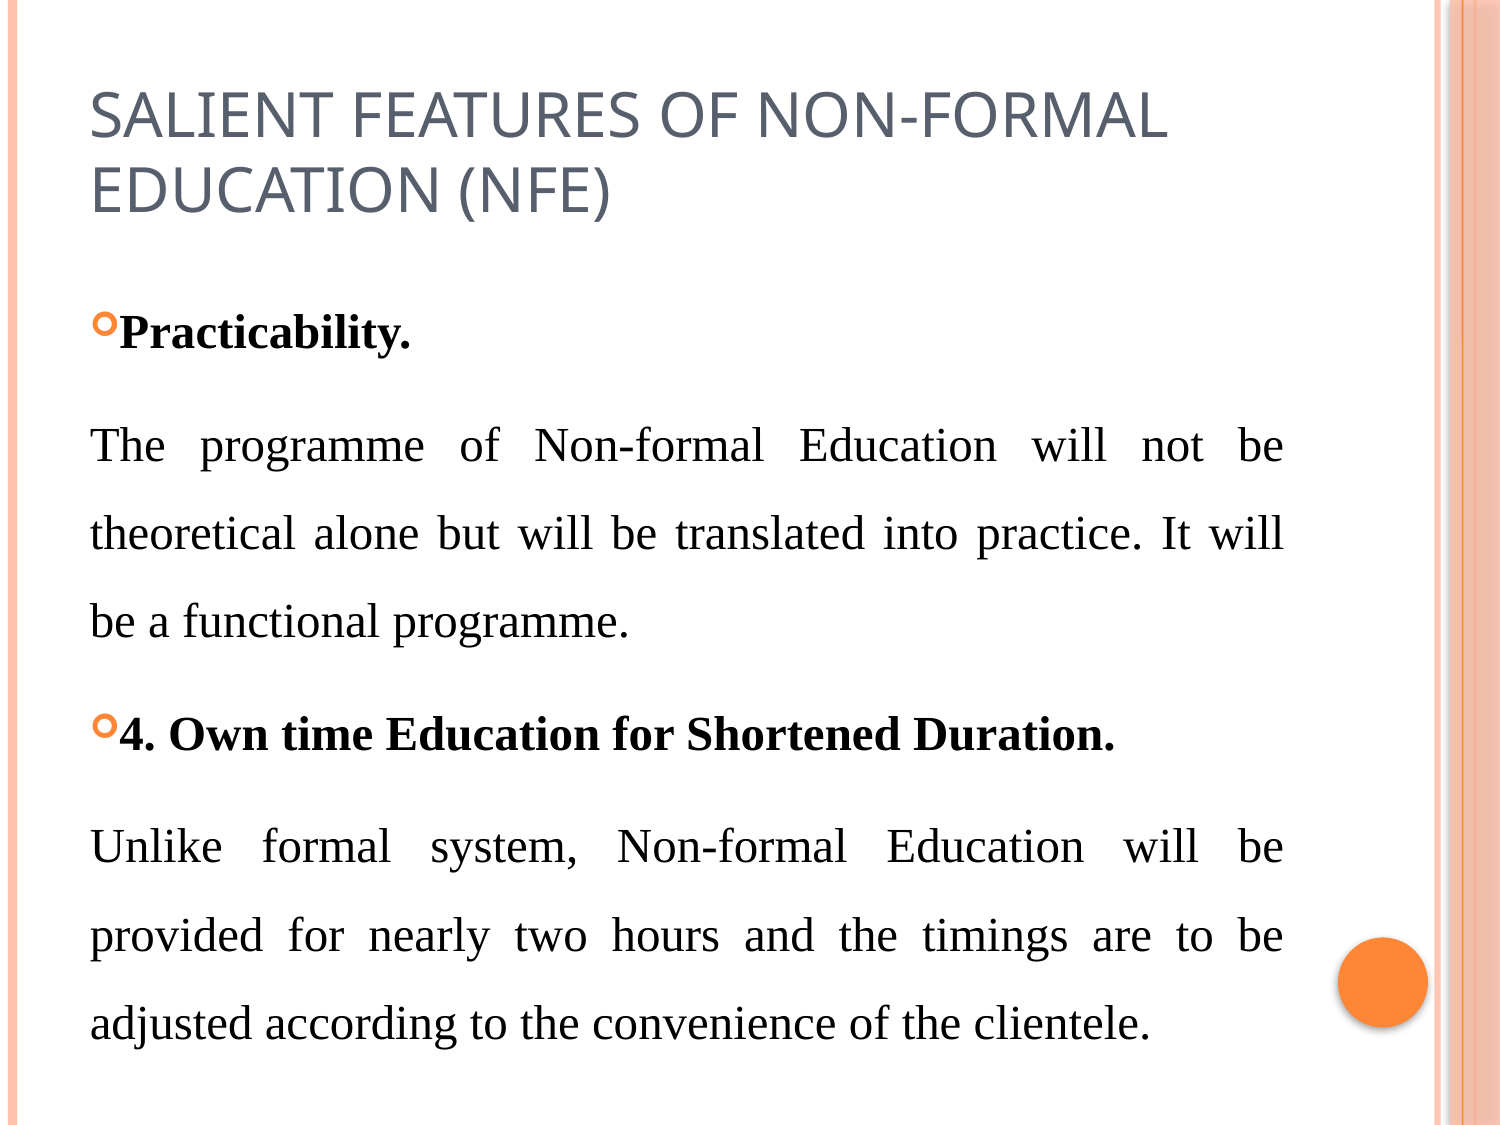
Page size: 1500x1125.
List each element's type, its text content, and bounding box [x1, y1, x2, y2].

list Practicability. The programme of Non-formal Education will not be theoretical alone but will be translated into practice. It will be a functional programme. 4. Own time Education for Shortened Duration. Unlike formal system, Non-formal Education will be provided for nearly two hours and the timings are to be adjusted according to the convenience of the clientele. [75, 262, 1300, 1062]
title Salient Features of Non-Formal Education (NFE) [75, 45, 1300, 233]
